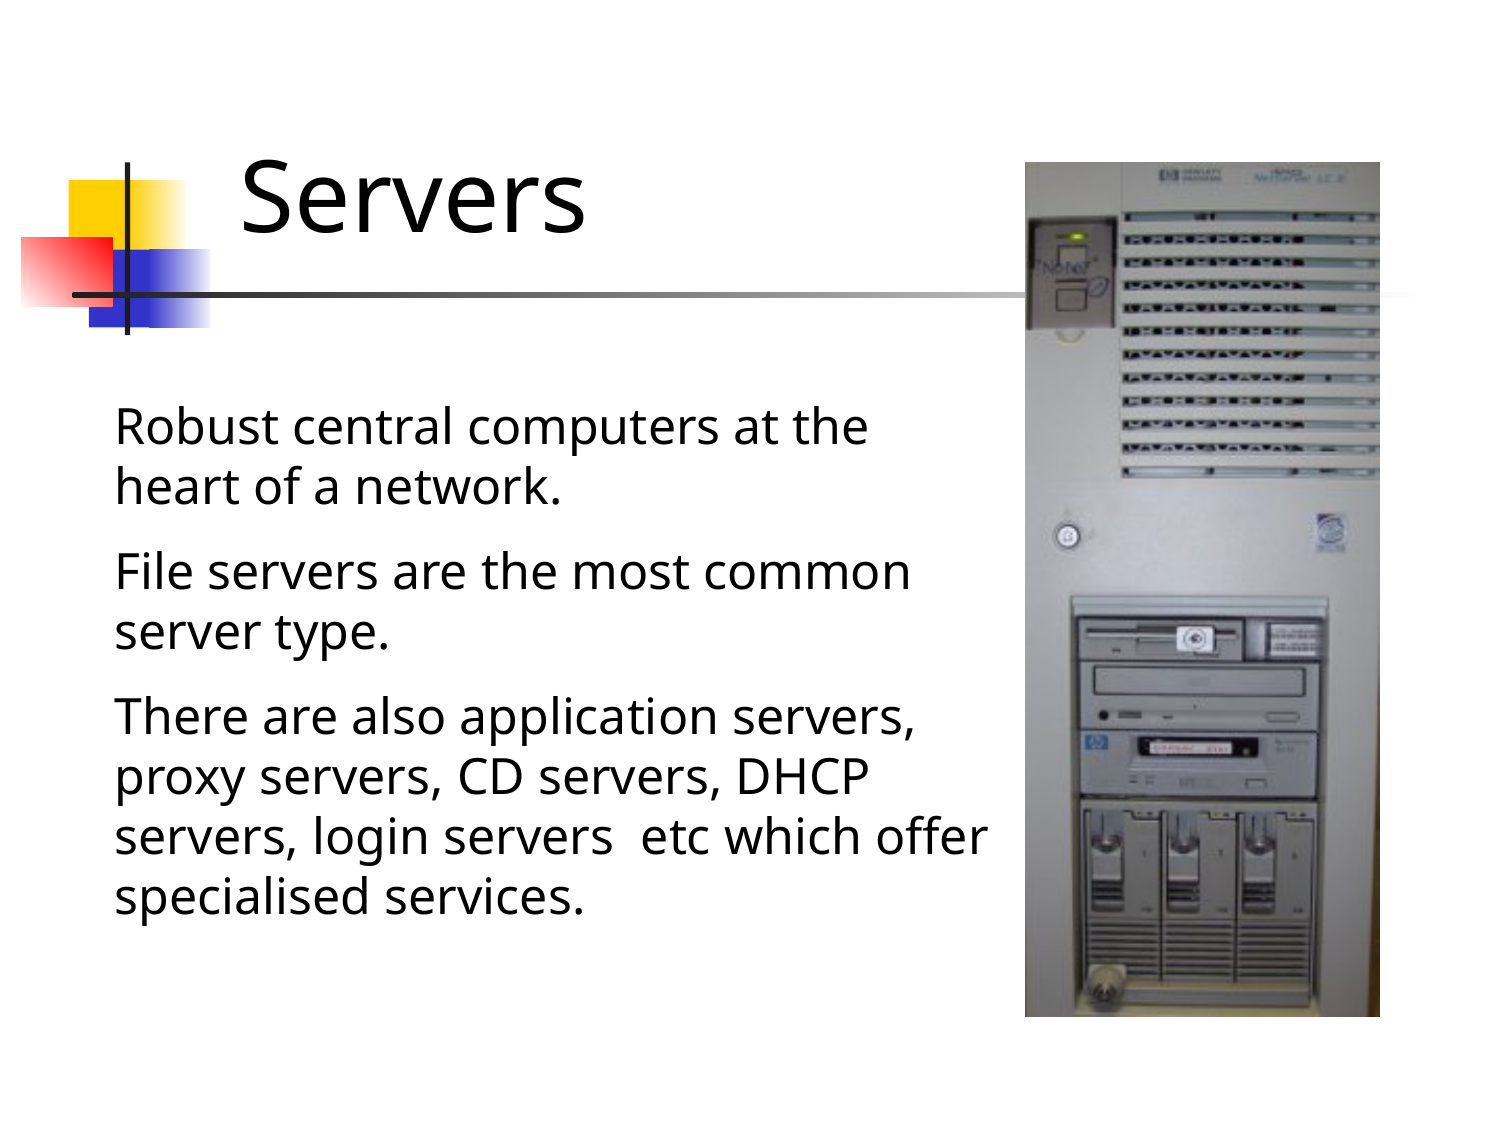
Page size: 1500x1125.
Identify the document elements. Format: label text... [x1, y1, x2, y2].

text_box Robust central computers at the heart of a network. File servers are the most common server type. There are also application servers, proxy servers, CD servers, DHCP servers, login servers etc which offer specialised services. [99, 387, 1013, 933]
picture [1024, 162, 1380, 1017]
text_box Servers [224, 125, 1288, 260]
